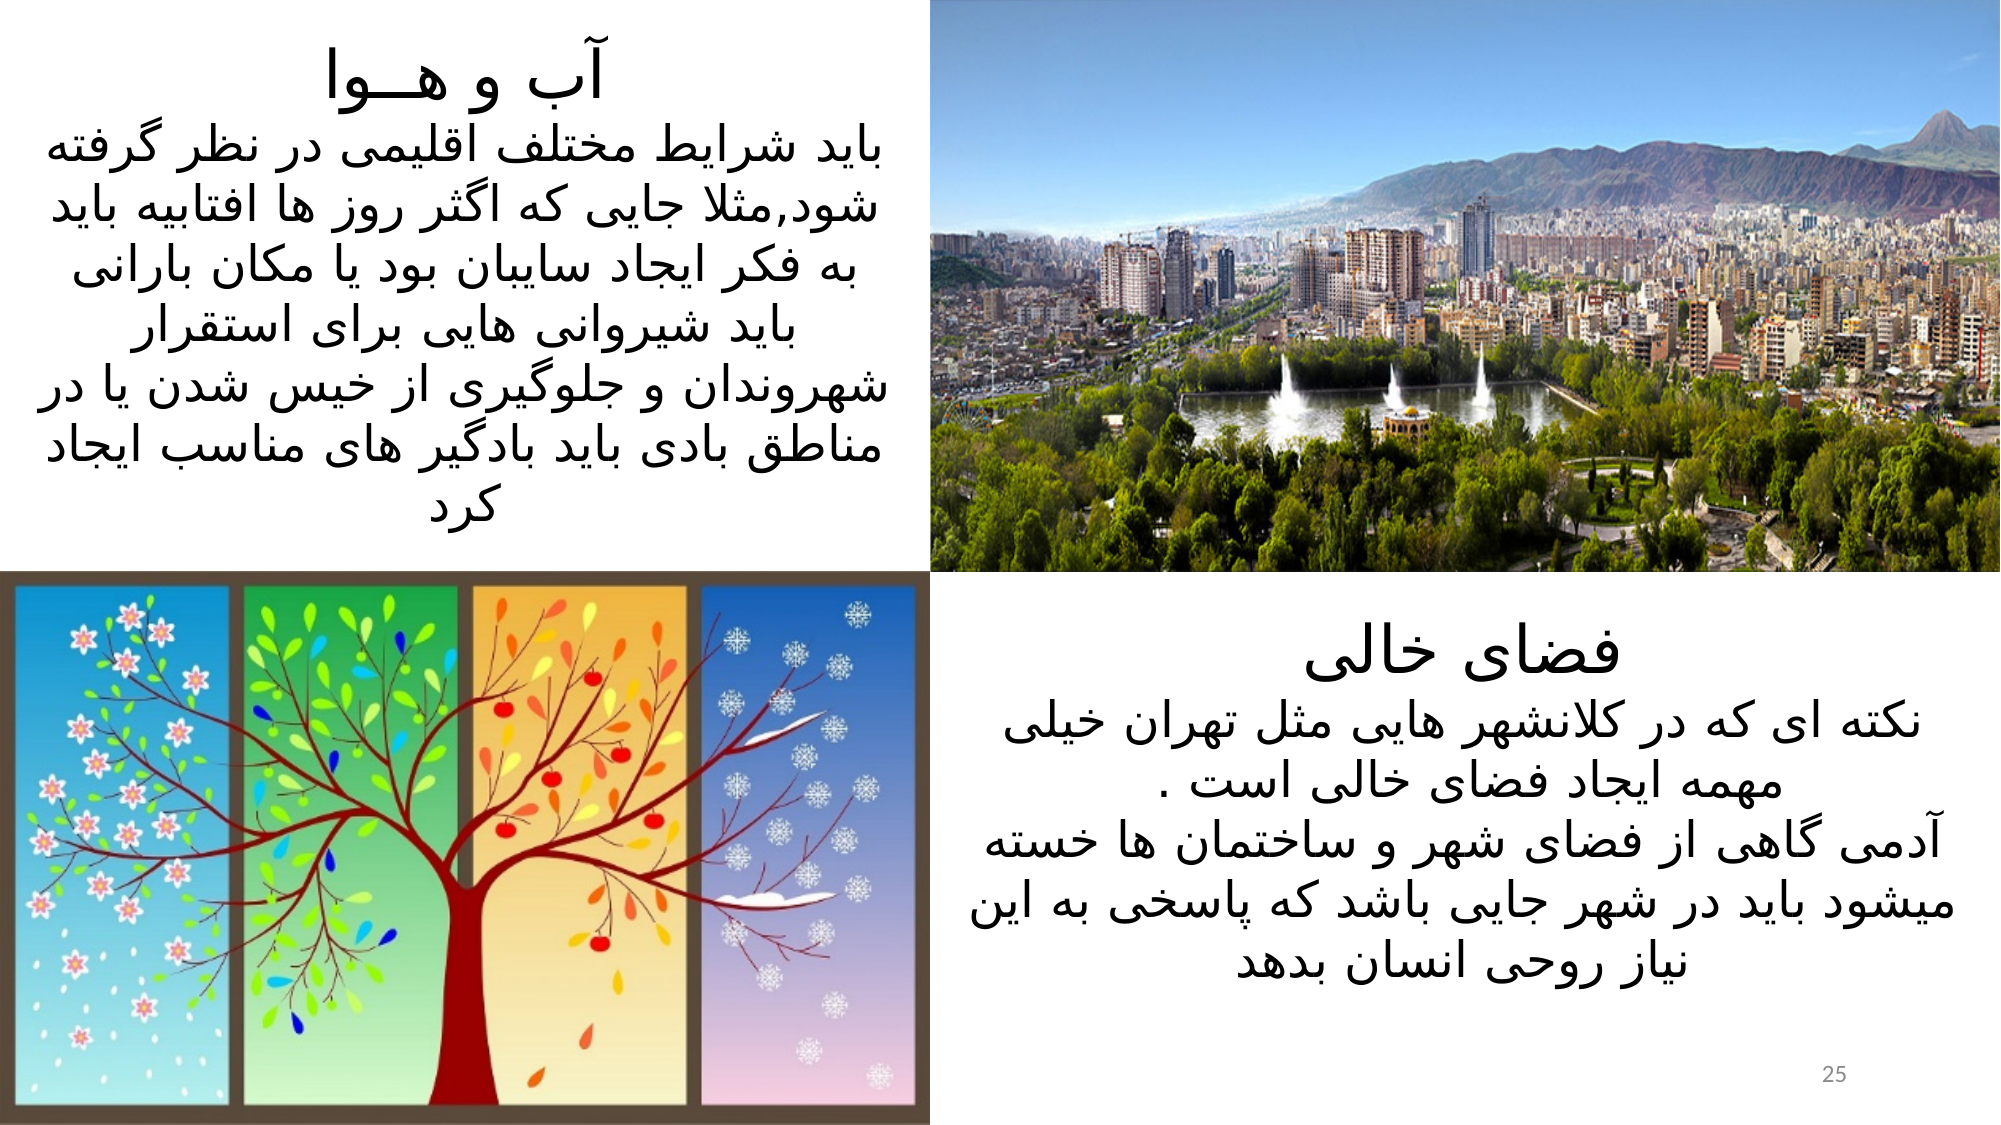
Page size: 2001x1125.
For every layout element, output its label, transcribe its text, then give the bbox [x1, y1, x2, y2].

picture [0, 0, 2000, 1125]
text_box آب و هــوا باید شرایط مختلف اقلیمی در نظر گرفته شود,مثلا جایی که اگثر روز ها افتابیه باید به فکر ایجاد سایبان بود یا مکان بارانی باید شیروانی هایی برای استقرار شهروندان و جلوگیری از خیس شدن یا در مناطق بادی باید بادگیر های مناسب ایجاد کرد [14, 24, 915, 539]
slide_number 25 [1412, 1042, 1863, 1103]
text_box فضای خالی نکته ای که در کلانشهر هایی مثل تهران خیلی مهمه ایجاد فضای خالی است . آدمی گاهی از فضای شهر و ساختمان ها خسته میشود باید در شهر جایی باشد که پاسخی به این نیاز روحی انسان بدهد [942, 599, 1983, 995]
